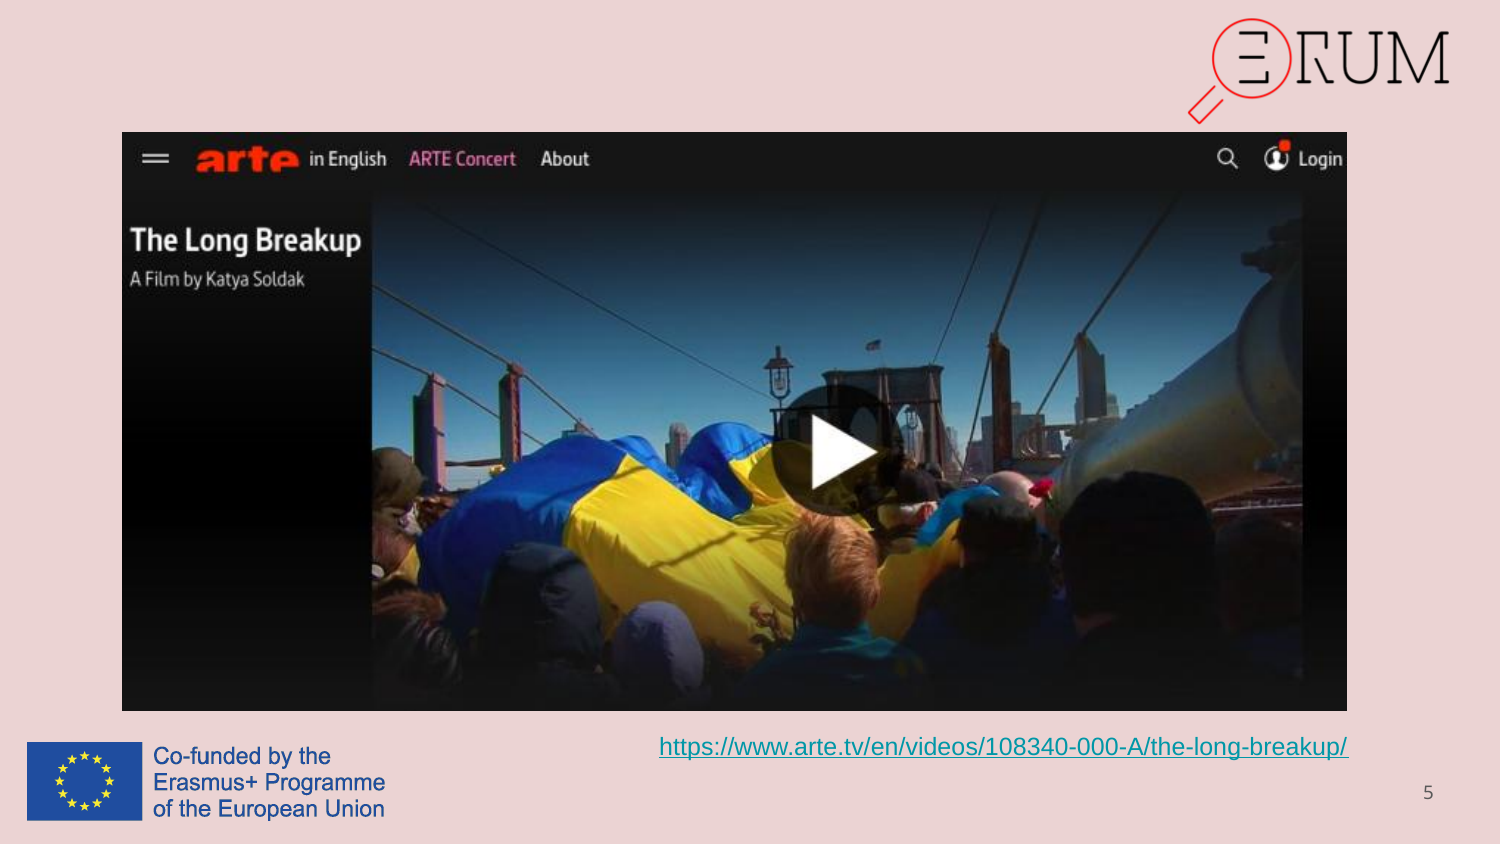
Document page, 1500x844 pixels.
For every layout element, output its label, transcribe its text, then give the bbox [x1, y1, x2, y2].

picture [121, 0, 1500, 712]
text_box https://www.arte.tv/en/videos/108340-000-A/the-long-breakup/ [644, 723, 1364, 798]
slide_number 5 [1358, 761, 1449, 826]
picture [27, 742, 385, 821]
